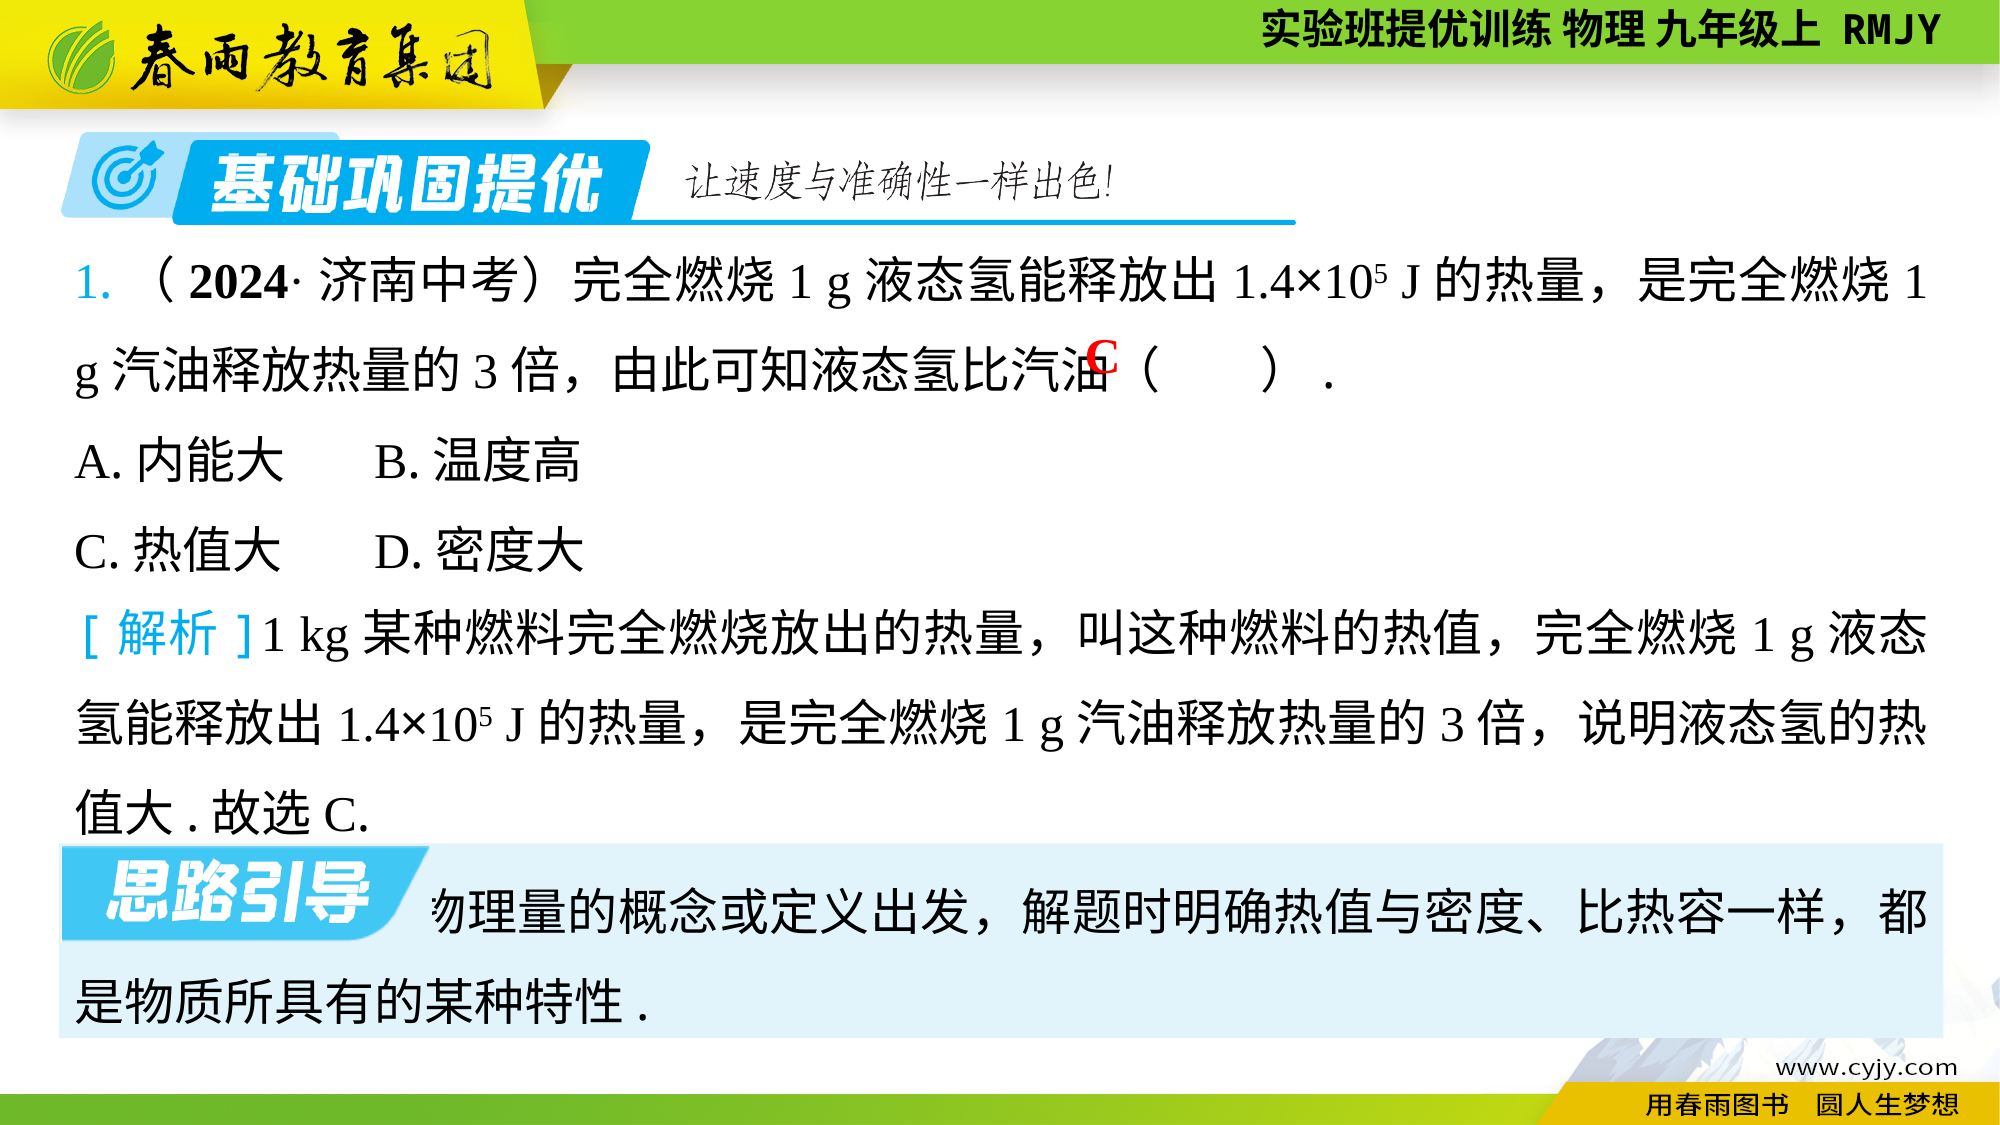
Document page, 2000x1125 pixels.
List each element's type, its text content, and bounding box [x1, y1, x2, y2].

text_box [解析]1 kg某种燃料完全燃烧放出的热量，叫这种燃料的热值，完全燃烧1 g液态氢能释放出1.4×105 J的热量，是完全燃烧1 g汽油释放热量的3倍，说明液态氢的热值大.故选C. [59, 564, 1944, 843]
text_box 从物理量的概念或定义出发，解题时明确热值与密度、比热容一样，都是物质所具有的某种特性. [59, 843, 1944, 1039]
list 1.（2024·济南中考）完全燃烧1 g液态氢能释放出1.4×105 J的热量，是完全燃烧1 g汽油释放热量的3倍，由此可知液态氢比汽油（ ）. A.内能大 B.温度高 C.热值大 D.密度大 [59, 211, 1944, 564]
text_box C [1069, 316, 1136, 392]
picture [0, 0, 2000, 1125]
